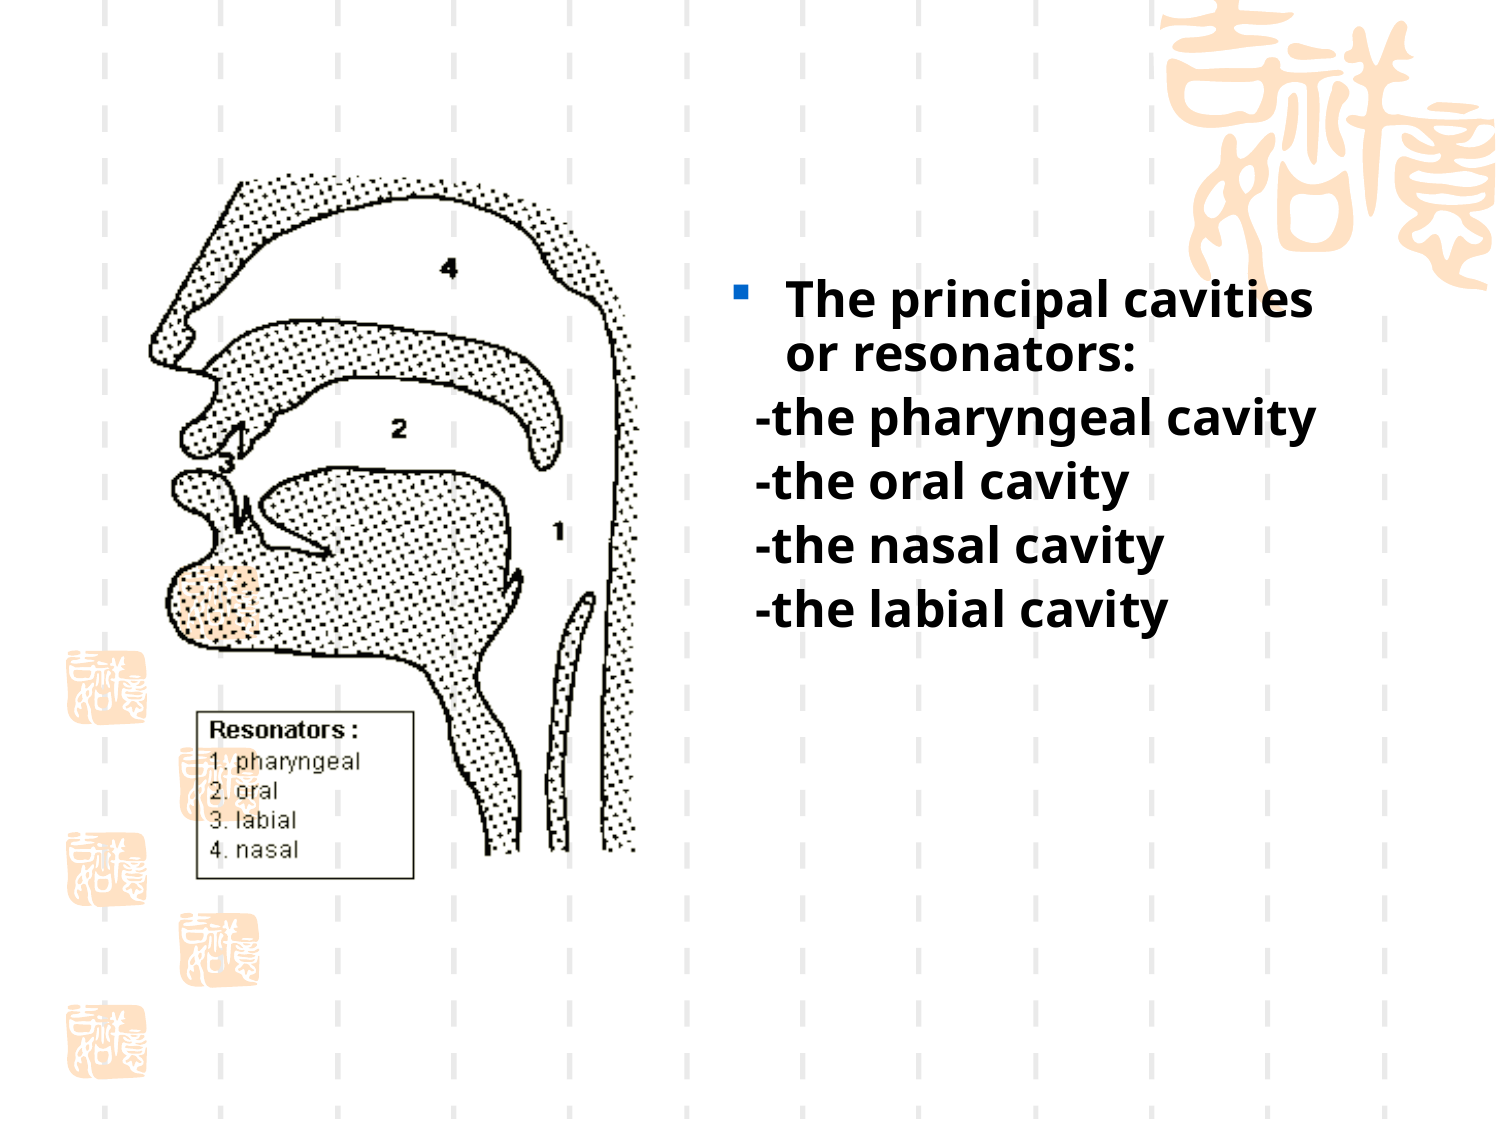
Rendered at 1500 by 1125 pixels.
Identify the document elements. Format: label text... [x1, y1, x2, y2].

list The principal cavities or resonators: -the pharyngeal cavity -the oral cavity -the nasal cavity -the labial cavity [714, 266, 1378, 1011]
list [147, 172, 644, 882]
